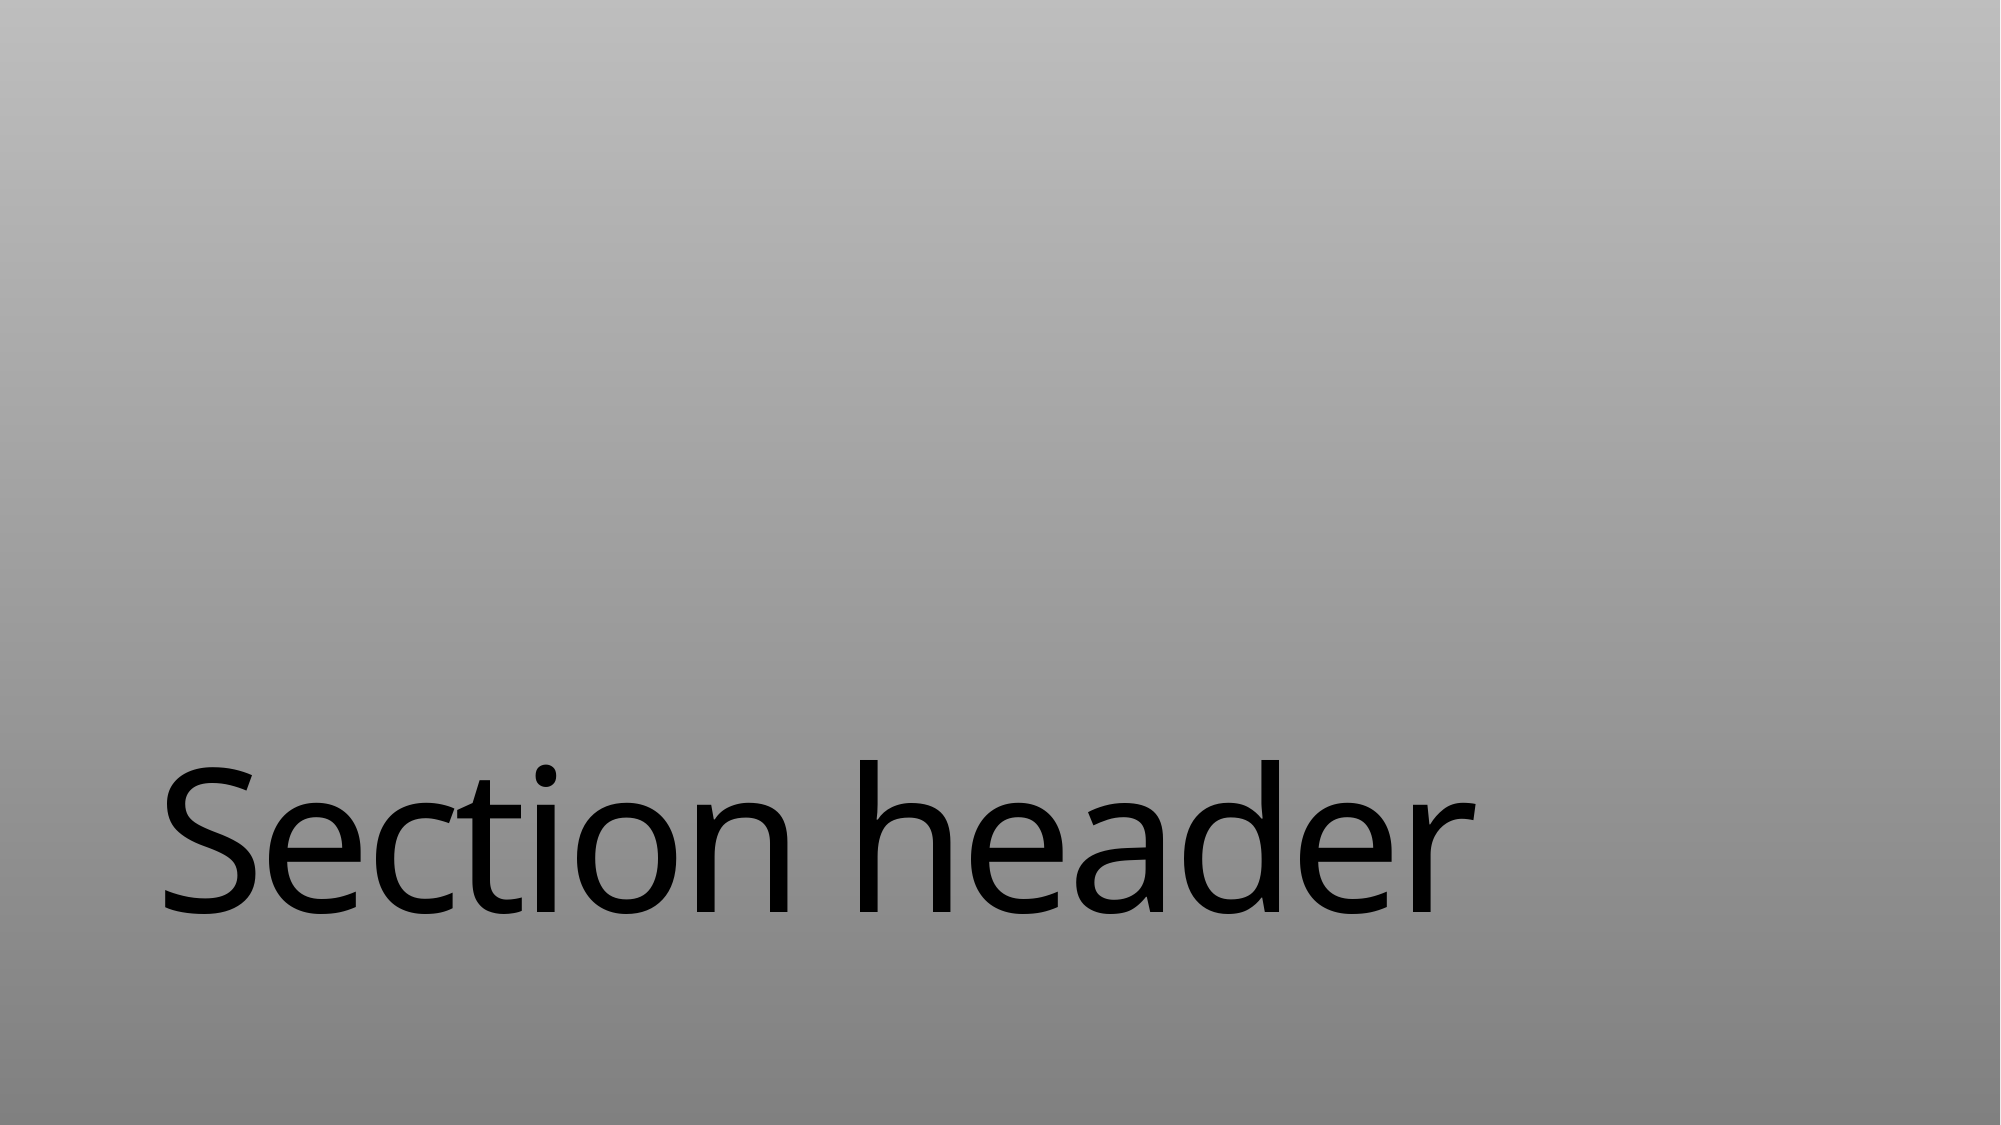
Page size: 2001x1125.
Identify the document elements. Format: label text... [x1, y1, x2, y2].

title Section header [140, 732, 1641, 1002]
picture [0, 0, 2001, 1125]
